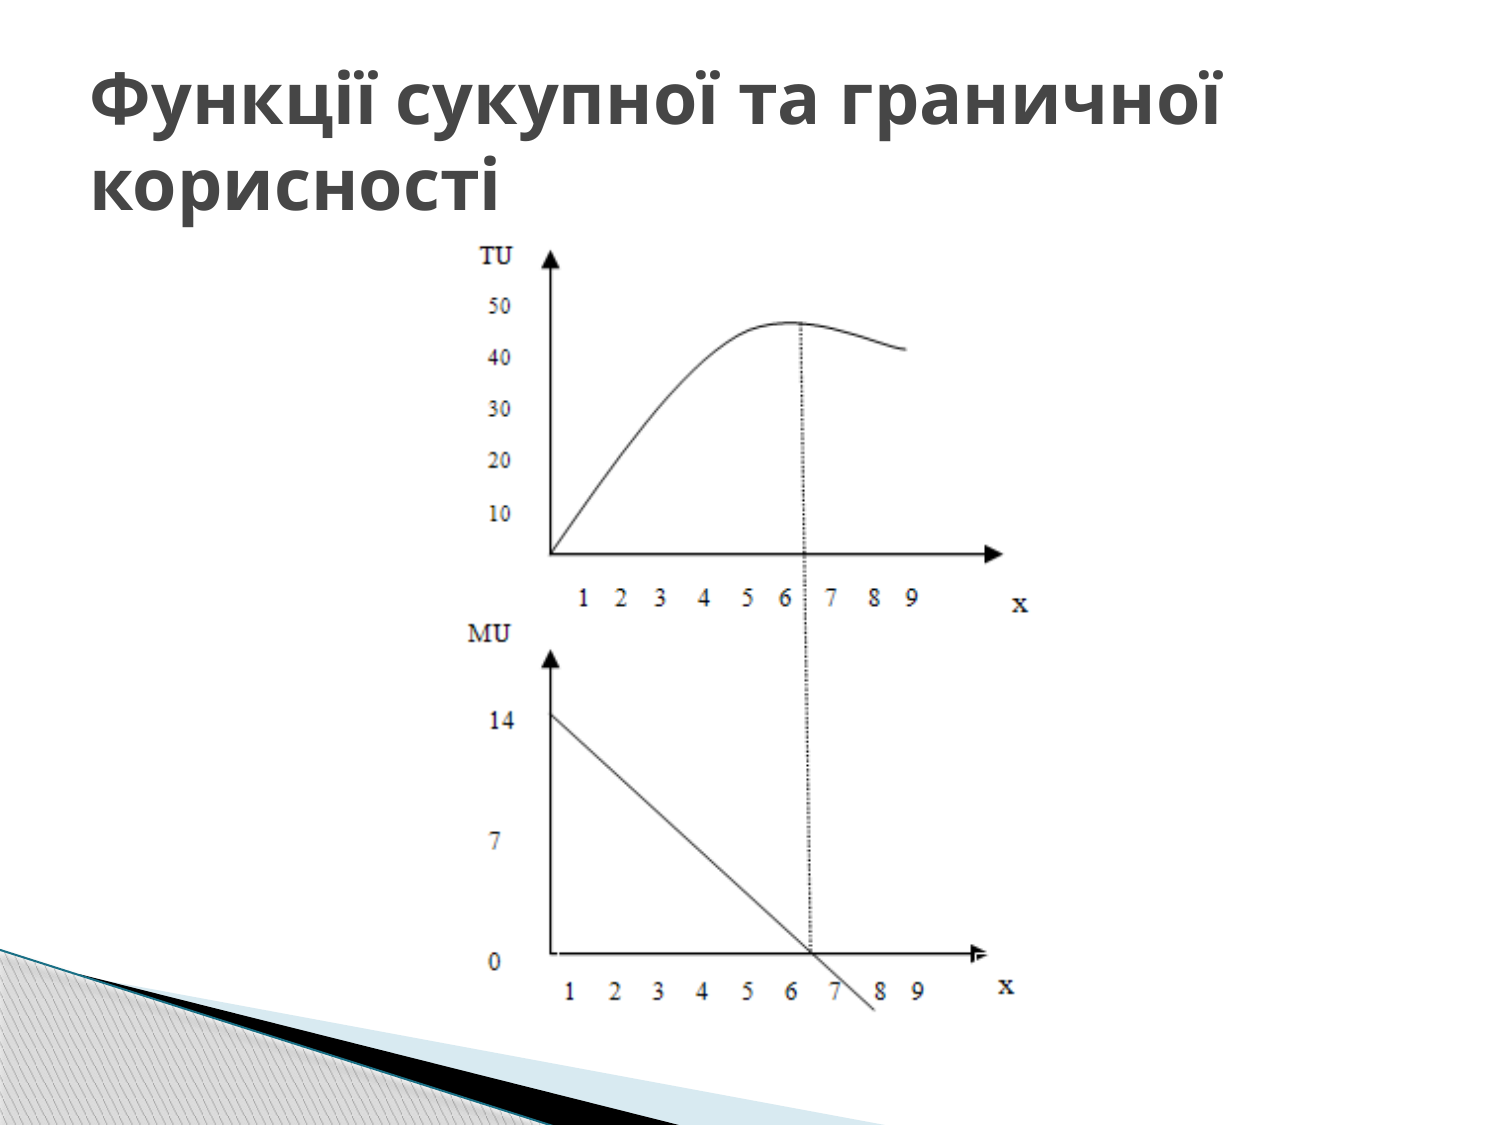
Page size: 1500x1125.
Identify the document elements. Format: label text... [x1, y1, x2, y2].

title Функції сукупної та граничної корисності [75, 45, 1425, 233]
picture [447, 231, 1076, 1032]
